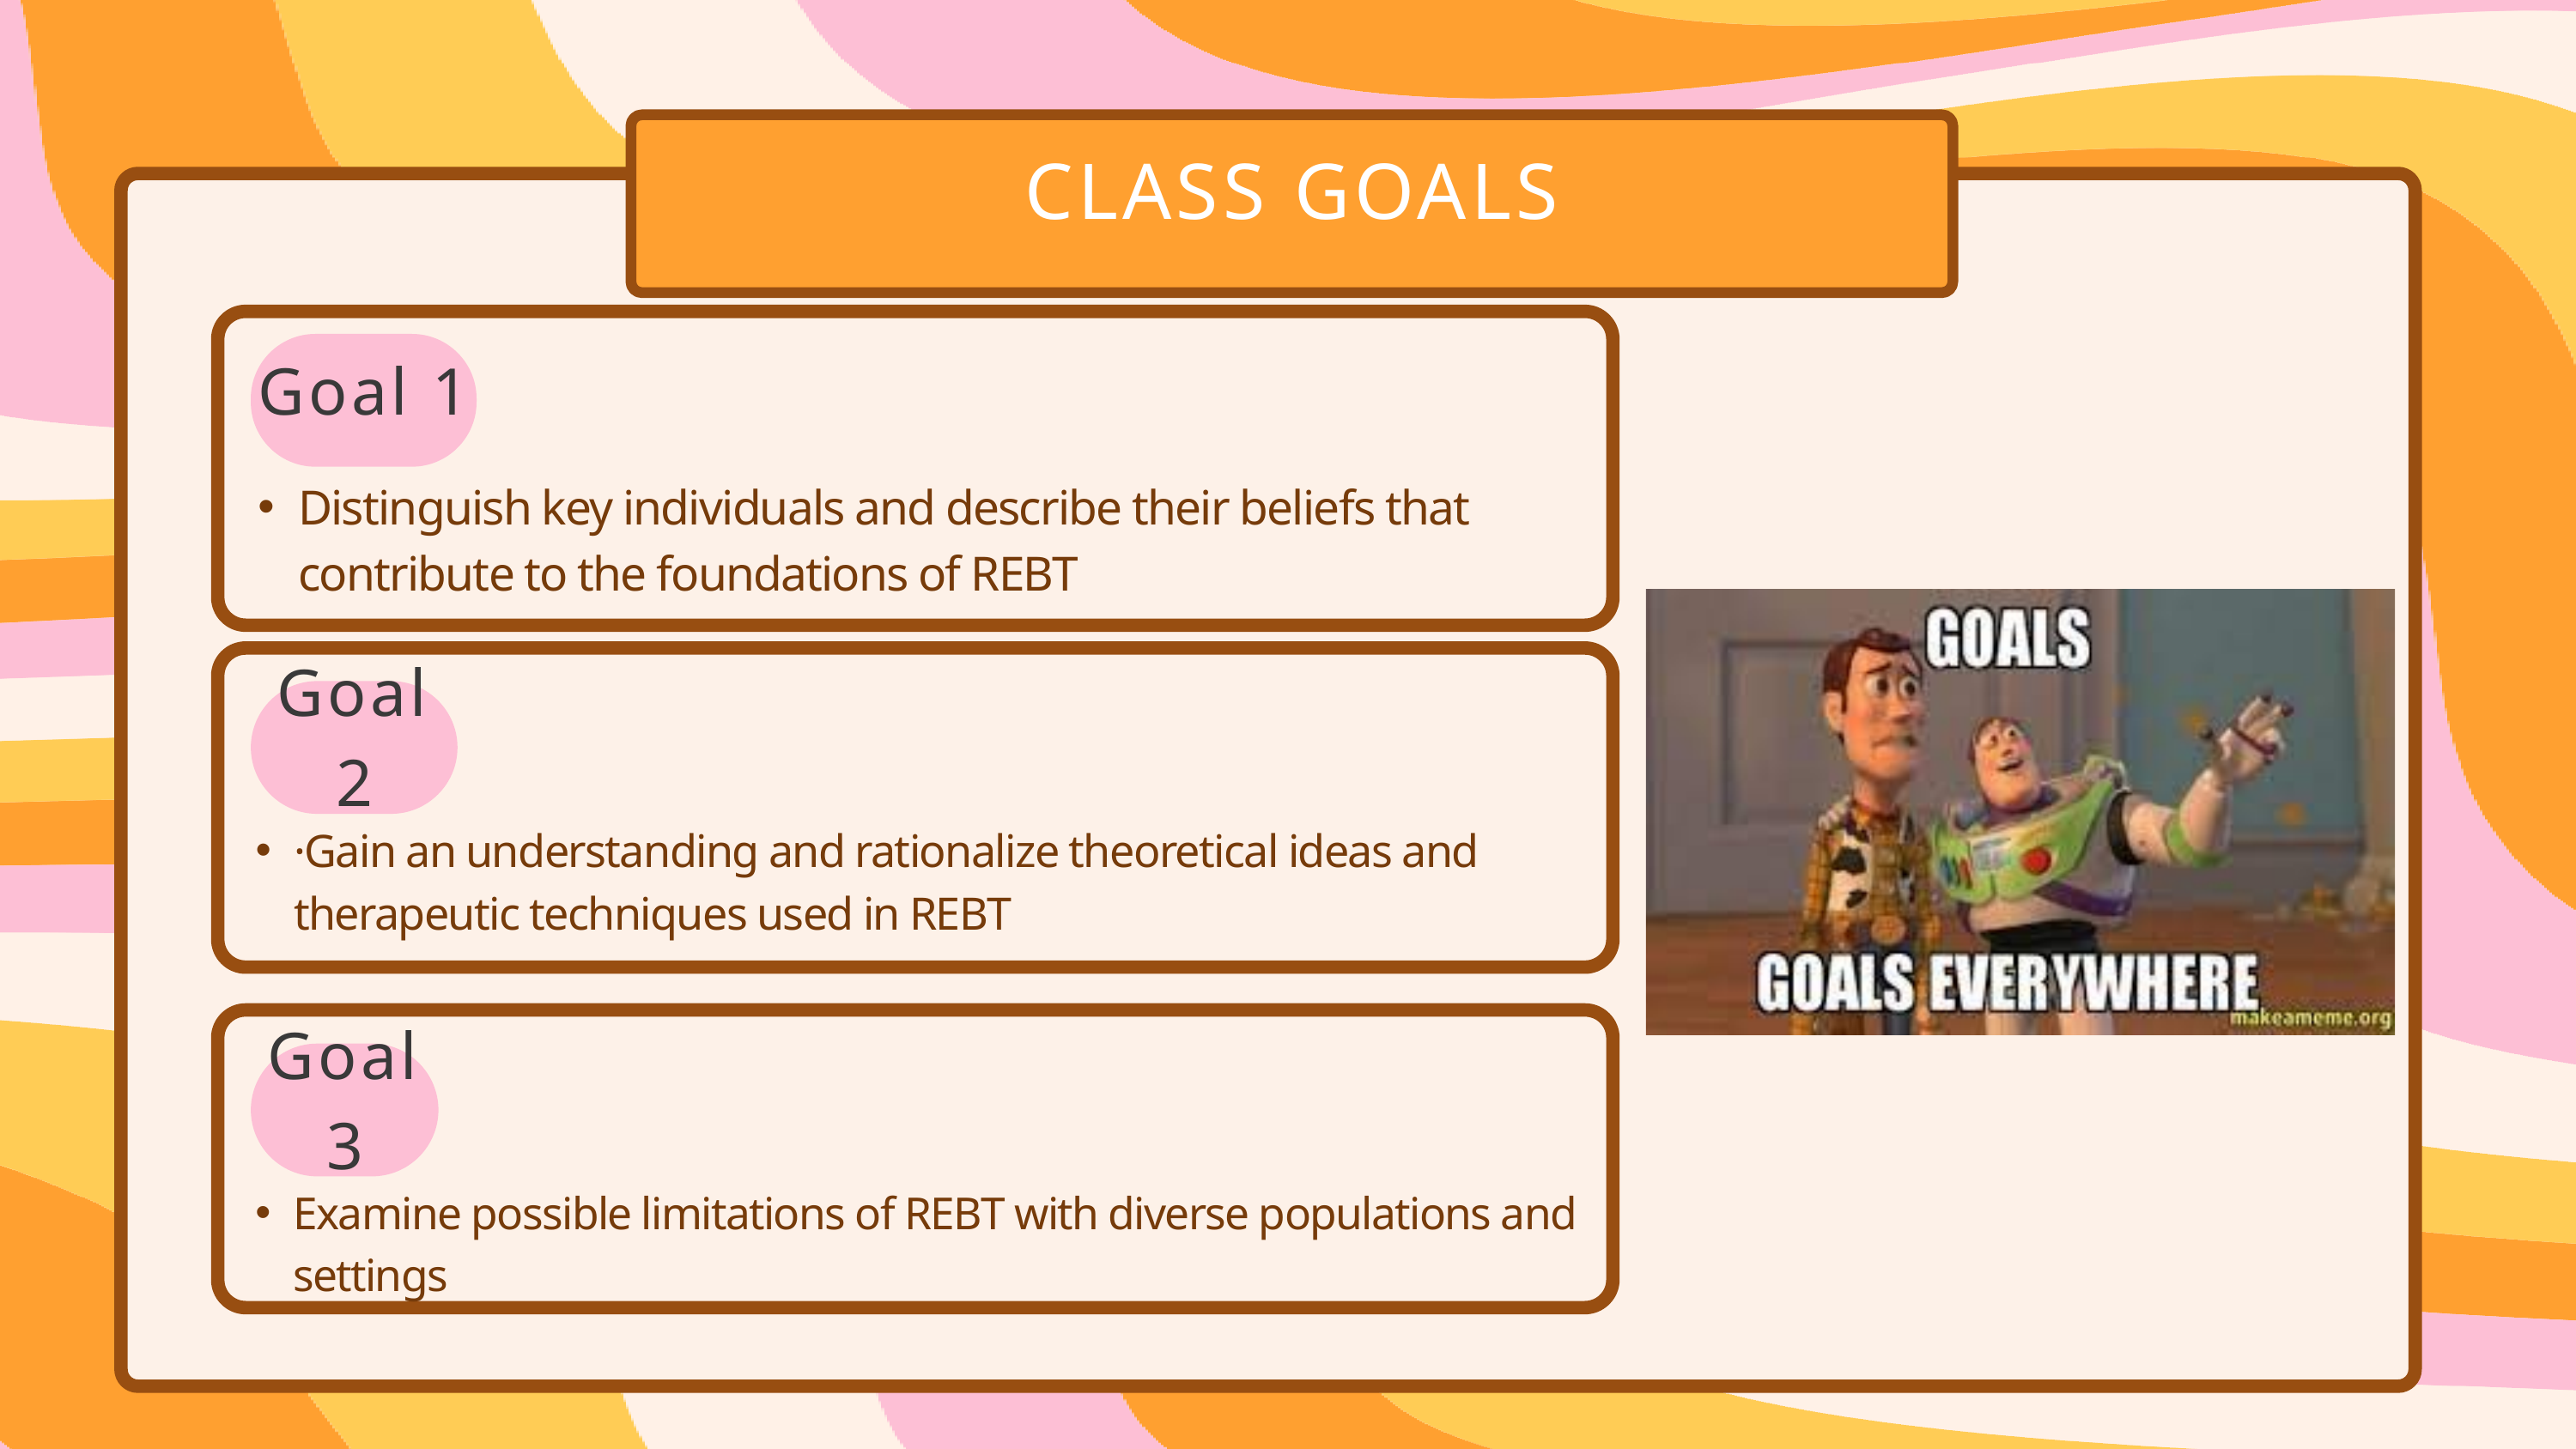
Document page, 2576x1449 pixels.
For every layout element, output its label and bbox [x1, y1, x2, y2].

text_box [120, 173, 2415, 1387]
text_box [250, 681, 459, 815]
text_box [217, 1009, 1613, 1308]
text_box [217, 311, 1613, 626]
text_box [0, 0, 2576, 1449]
text_box [250, 1043, 439, 1177]
text_box [217, 647, 1613, 967]
text_box [630, 114, 1953, 294]
text_box [250, 333, 477, 467]
